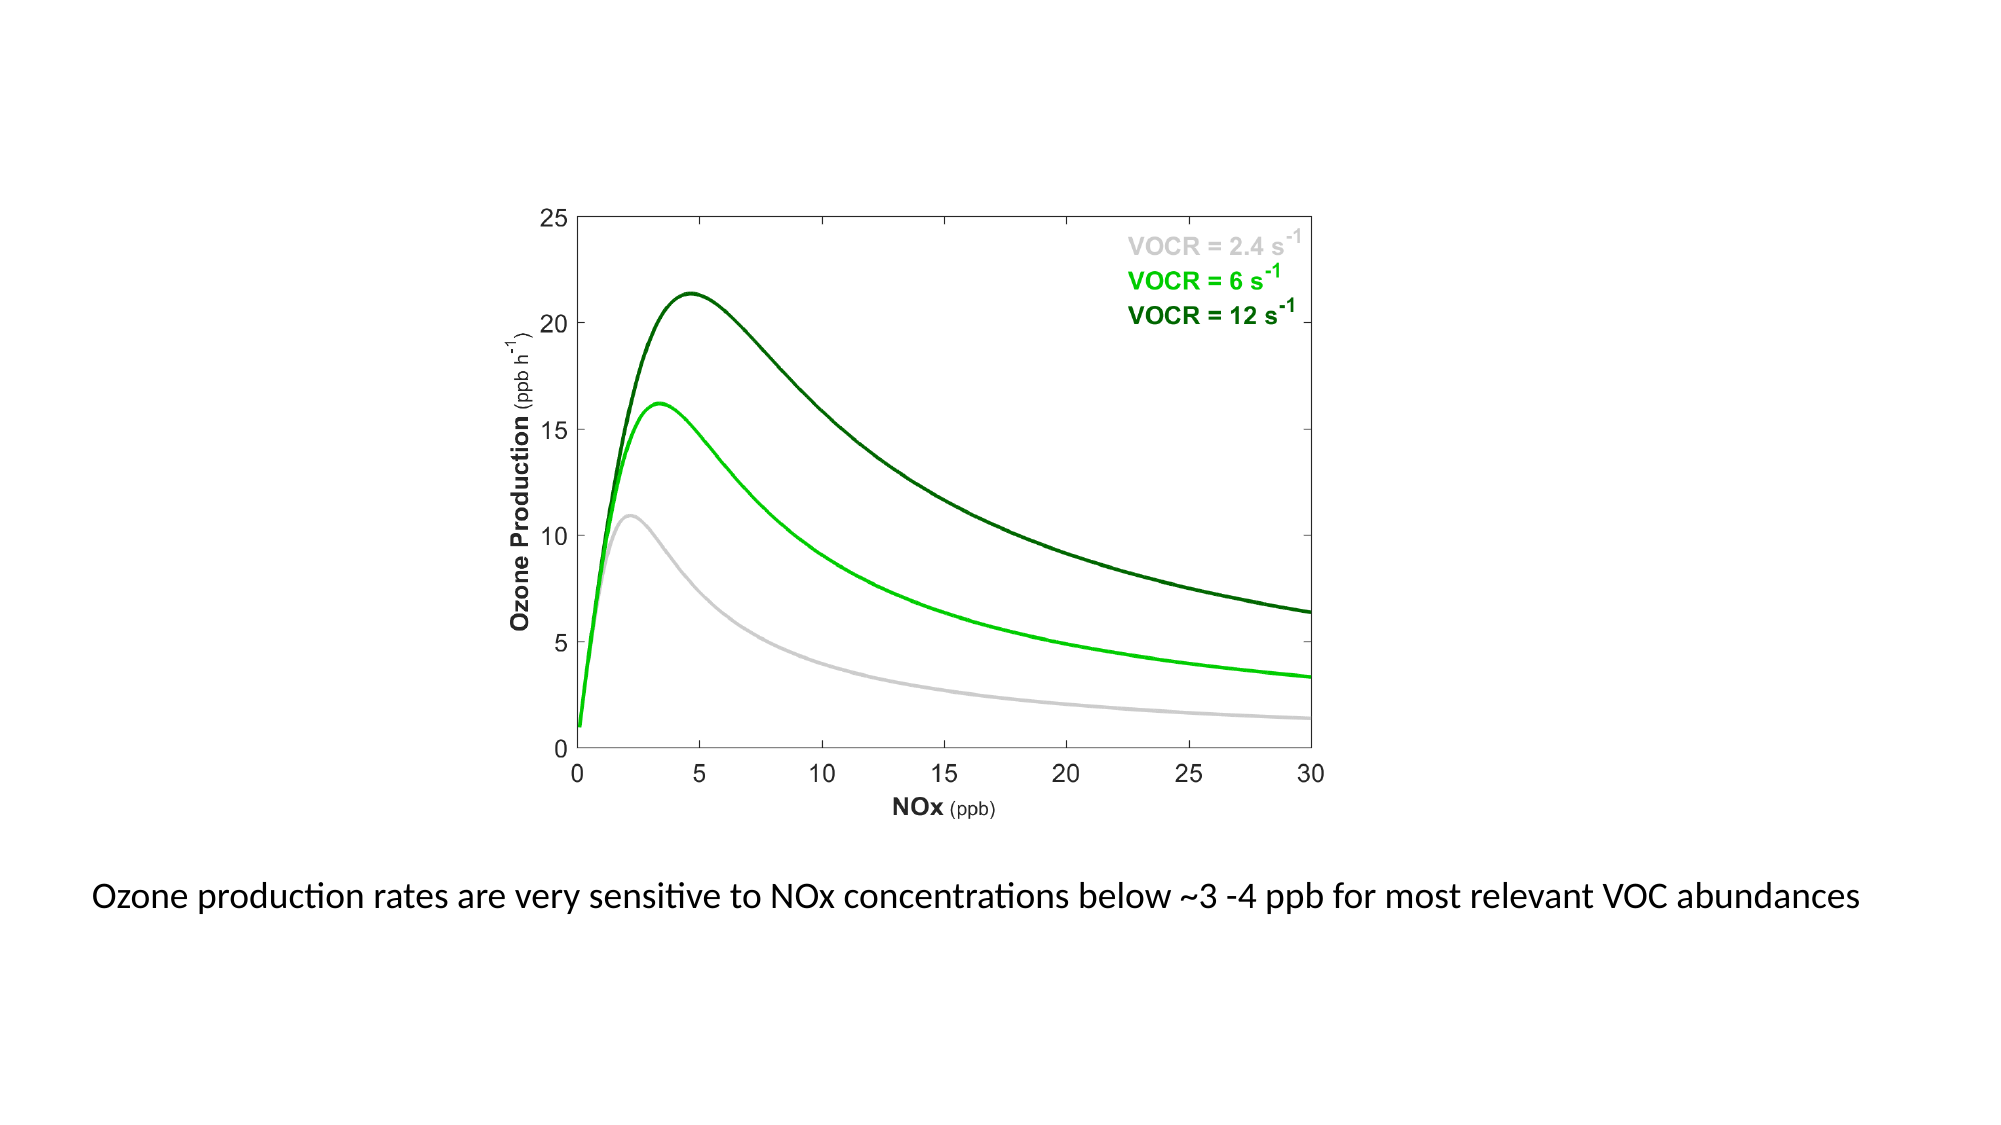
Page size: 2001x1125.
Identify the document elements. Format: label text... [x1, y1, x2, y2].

text_box Ozone production rates are very sensitive to NOx concentrations below ~3 -4 ppb for most relevant VOC abundances [77, 863, 1886, 924]
picture [453, 167, 1401, 819]
